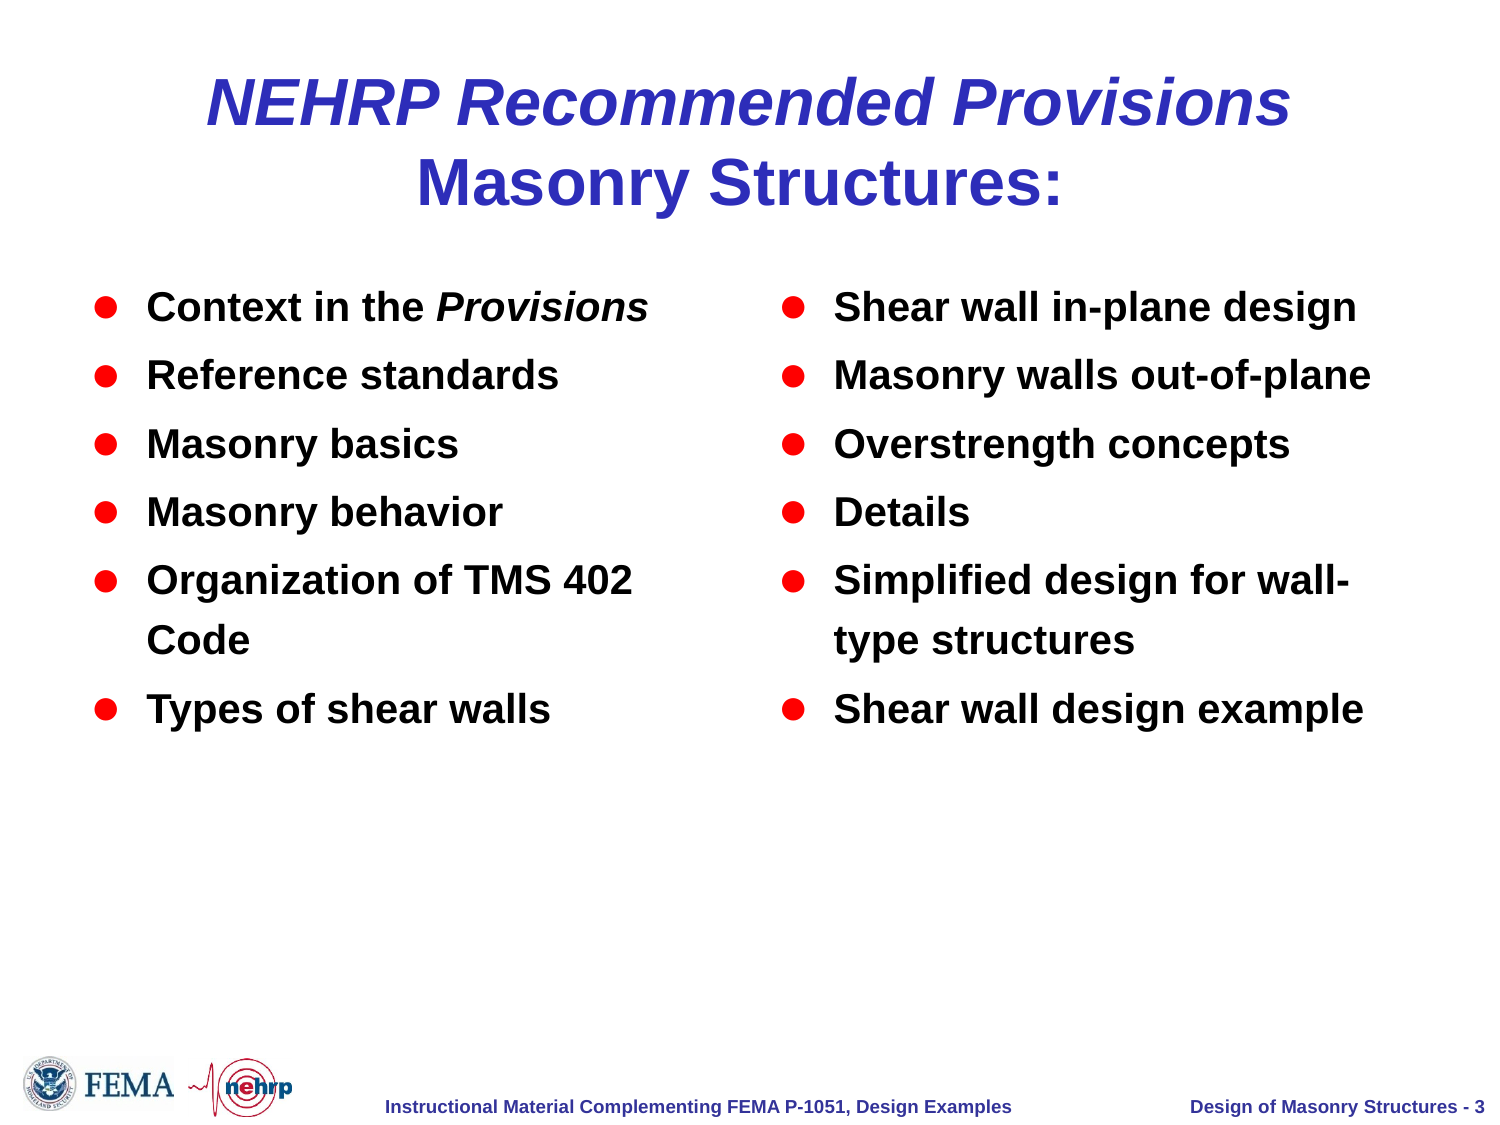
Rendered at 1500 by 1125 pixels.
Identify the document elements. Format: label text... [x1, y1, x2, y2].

list Shear wall in-plane design Masonry walls out-of-plane Overstrength concepts Details Simplified design for wall-type structures Shear wall design example [762, 262, 1425, 1005]
list Context in the Provisions Reference standards Masonry basics Masonry behavior Organization of TMS 402 Code Types of shear walls [75, 262, 738, 1005]
picture [23, 1056, 174, 1111]
title NEHRP Recommended Provisions Masonry Structures: [75, 45, 1425, 233]
footer Instructional Material Complementing FEMA P-1051, Design Examples [337, 1087, 1042, 1125]
slide_number Design of Masonry Structures - 3 [1042, 1077, 1500, 1125]
picture [188, 1058, 292, 1117]
